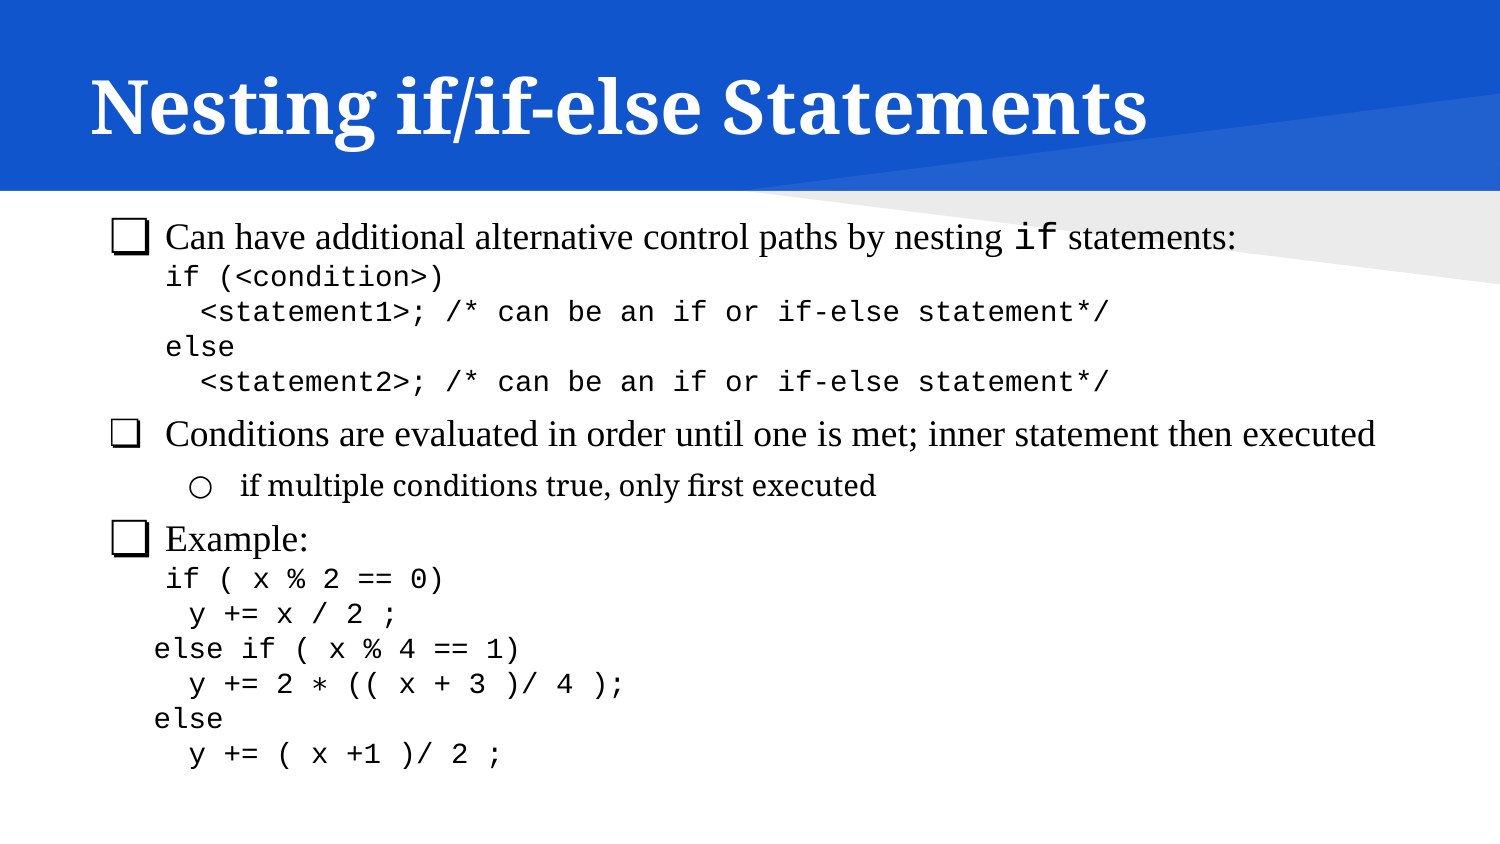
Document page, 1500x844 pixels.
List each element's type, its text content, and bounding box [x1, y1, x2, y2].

list Can have additional alternative control paths by nesting if statements: if (<condition>) <statement1>; /* can be an if or if-else statement*/ else <statement2>; /* can be an if or if-else statement*/ Conditions are evaluated in order until one is met; inner statement then executed if multiple conditions true, only first executed Example: if ( x % 2 == 0) y += x / 2 ; else if ( x % 4 == 1) y += 2 ∗ (( x + 3 )/ 4 ); else y += ( x +1 )/ 2 ; [75, 196, 1425, 808]
title Nesting if/if-else Statements [75, 33, 1425, 175]
